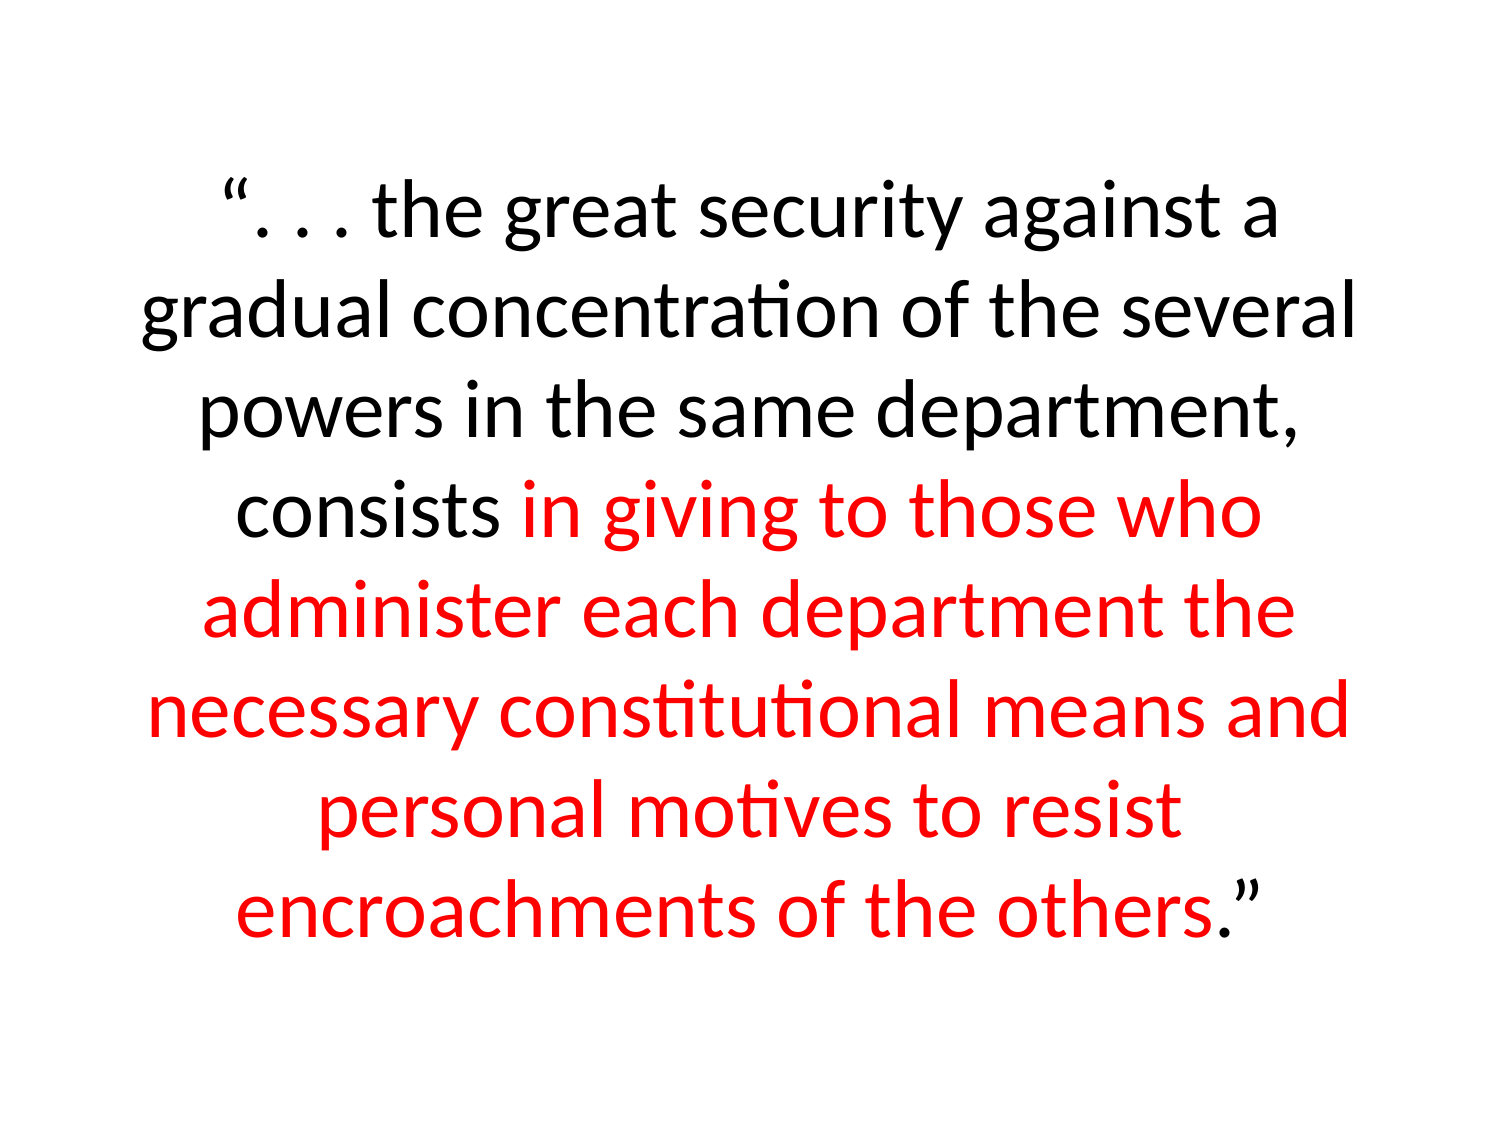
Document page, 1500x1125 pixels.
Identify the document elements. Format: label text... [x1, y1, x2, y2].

title “. . . the great security against a gradual concentration of the several powers in the same department, consists in giving to those who administer each department the necessary constitutional means and personal motives to resist encroachments of the others.” [74, 44, 1426, 1063]
